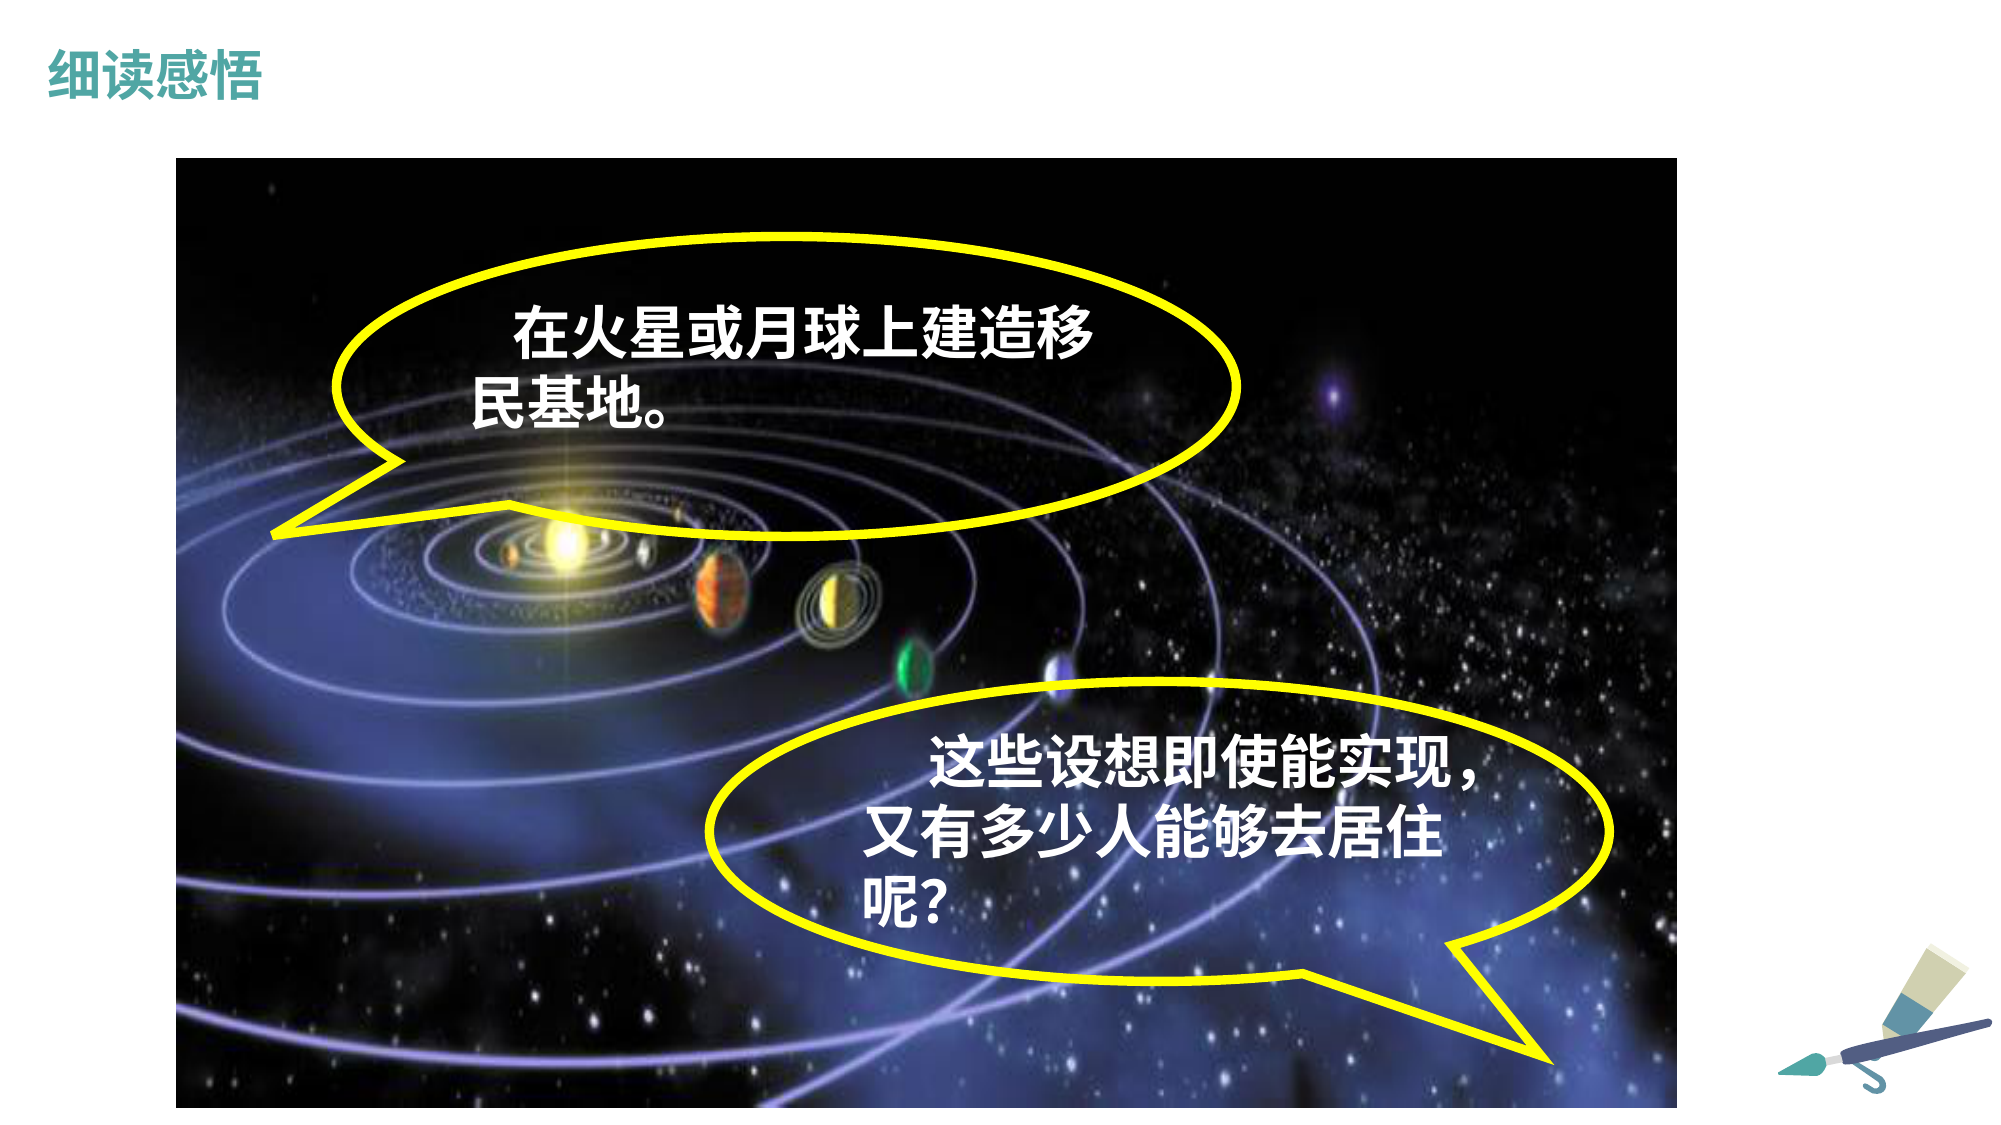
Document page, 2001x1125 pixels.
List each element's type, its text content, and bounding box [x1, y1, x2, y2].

text_box 细读感悟 [32, 33, 347, 114]
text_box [1811, 945, 1974, 1125]
picture [176, 158, 1677, 1109]
